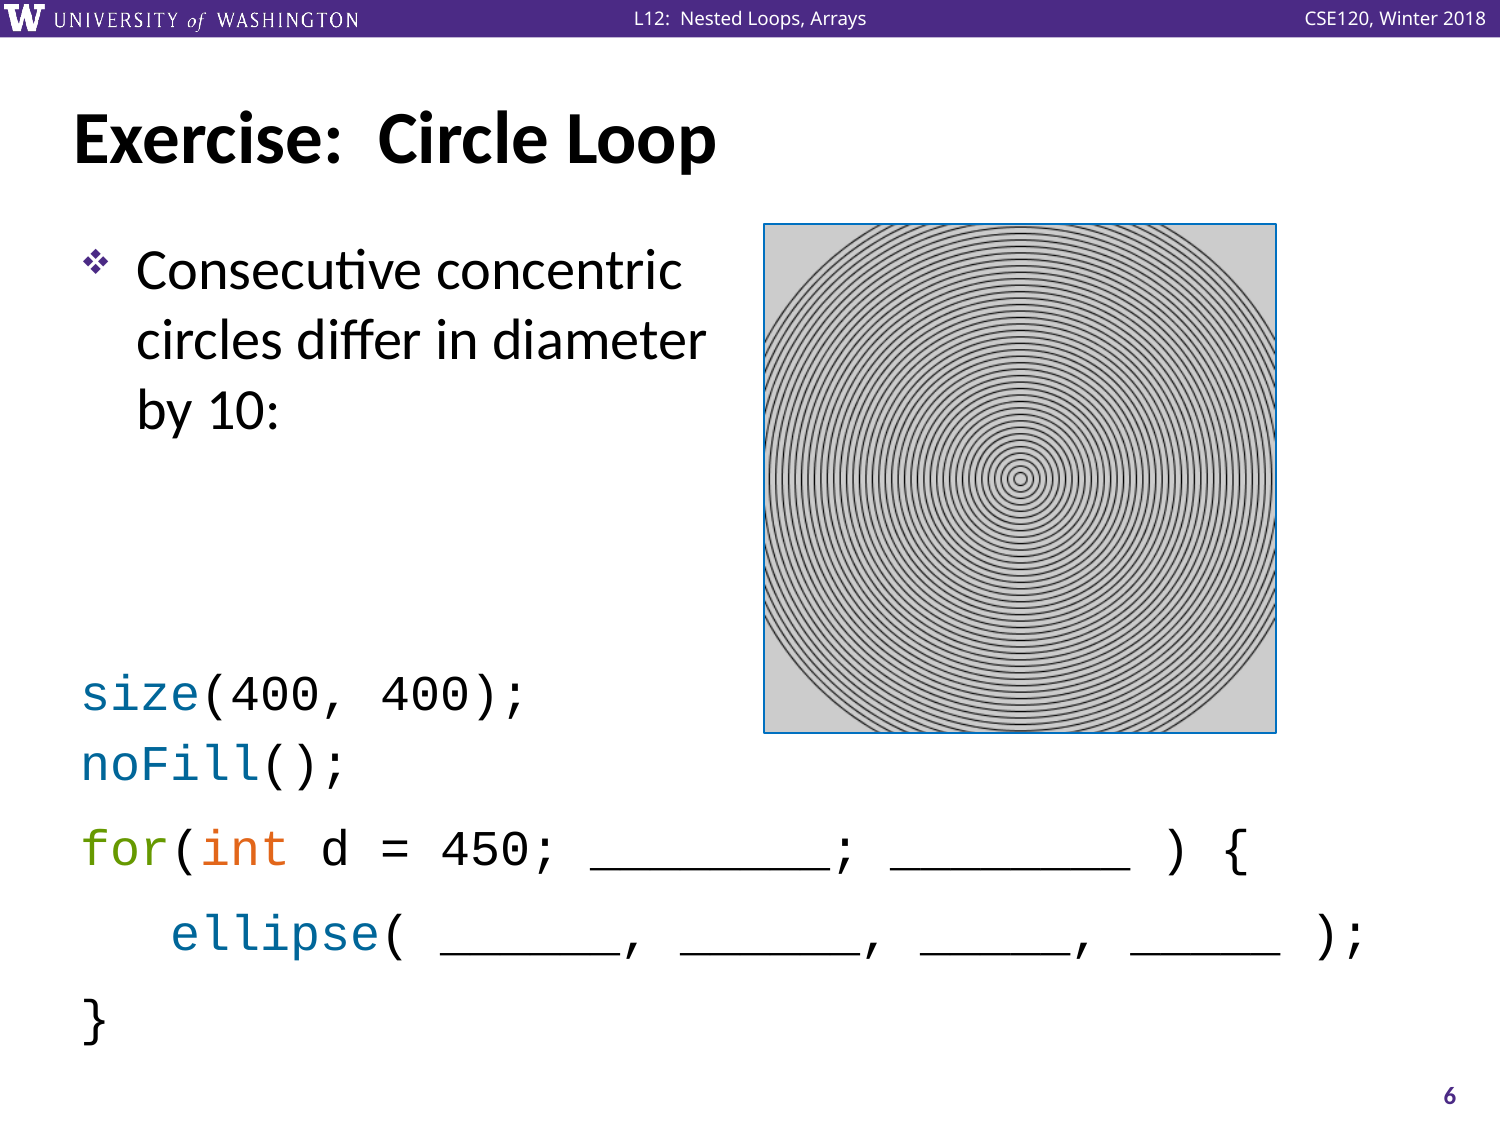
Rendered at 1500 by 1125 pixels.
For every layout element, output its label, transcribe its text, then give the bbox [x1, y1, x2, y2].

picture [4, 4, 358, 32]
picture [764, 224, 1276, 733]
list Consecutive concentric circles differ in diameter by 10: size(400, 400); noFill(); for(int d = 450; ________; ________ ) { ellipse( ______, ______, _____, _____ ); } [64, 223, 1438, 1110]
title Exercise: Circle Loop [58, 71, 1438, 197]
slide_number 6 [1400, 1065, 1500, 1125]
